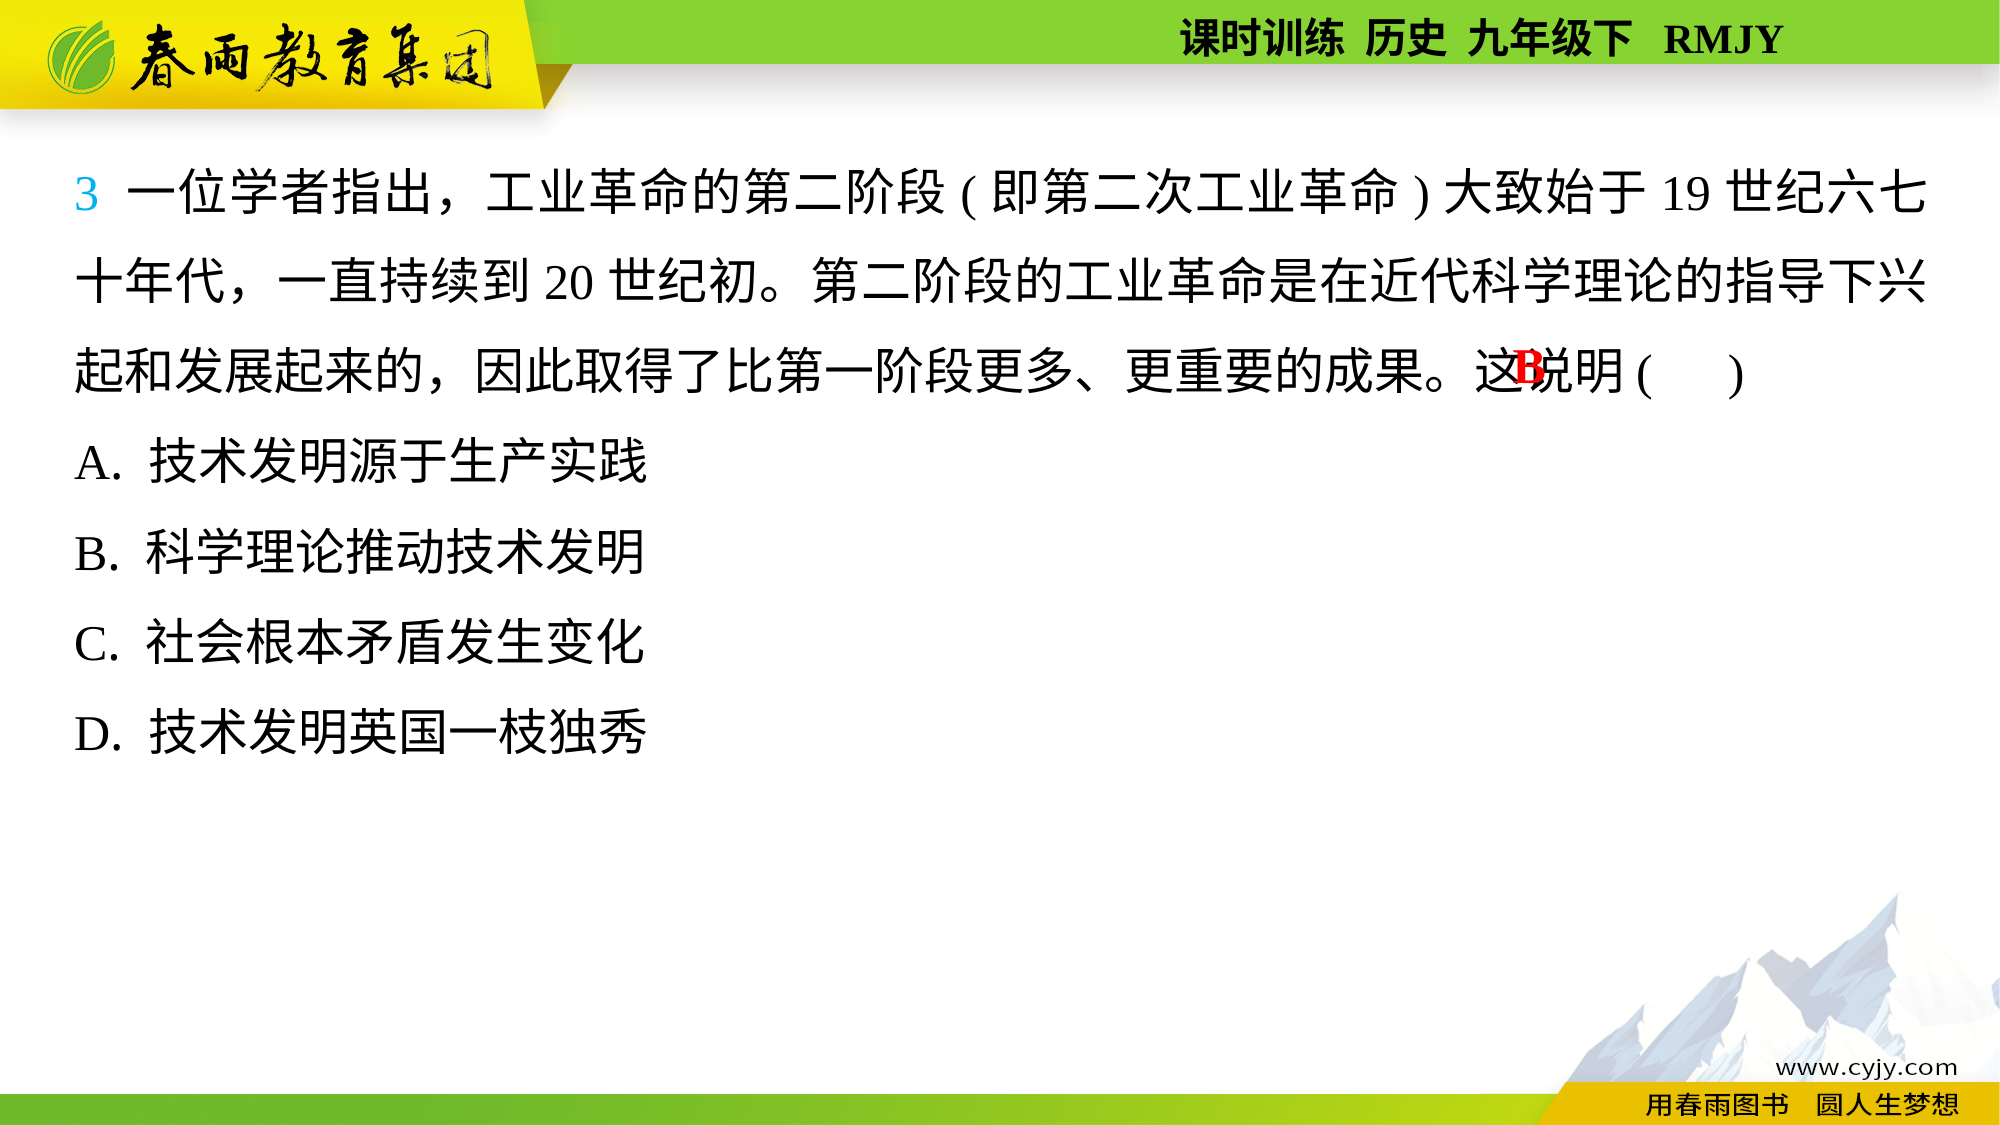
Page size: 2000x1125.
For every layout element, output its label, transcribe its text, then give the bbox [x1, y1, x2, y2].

list 3 一位学者指出，工业革命的第二阶段(即第二次工业革命)大致始于19世纪六七十年代，一直持续到20世纪初。第二阶段的工业革命是在近代科学理论的指导下兴起和发展起来的，因此取得了比第一阶段更多、更重要的成果。这说明( ) A. 技术发明源于生产实践 B. 科学理论推动技术发明 C. 社会根本矛盾发生变化 D. 技术发明英国一枝独秀 [59, 122, 1944, 774]
text_box B [1497, 326, 1561, 401]
picture [0, 0, 2000, 1125]
